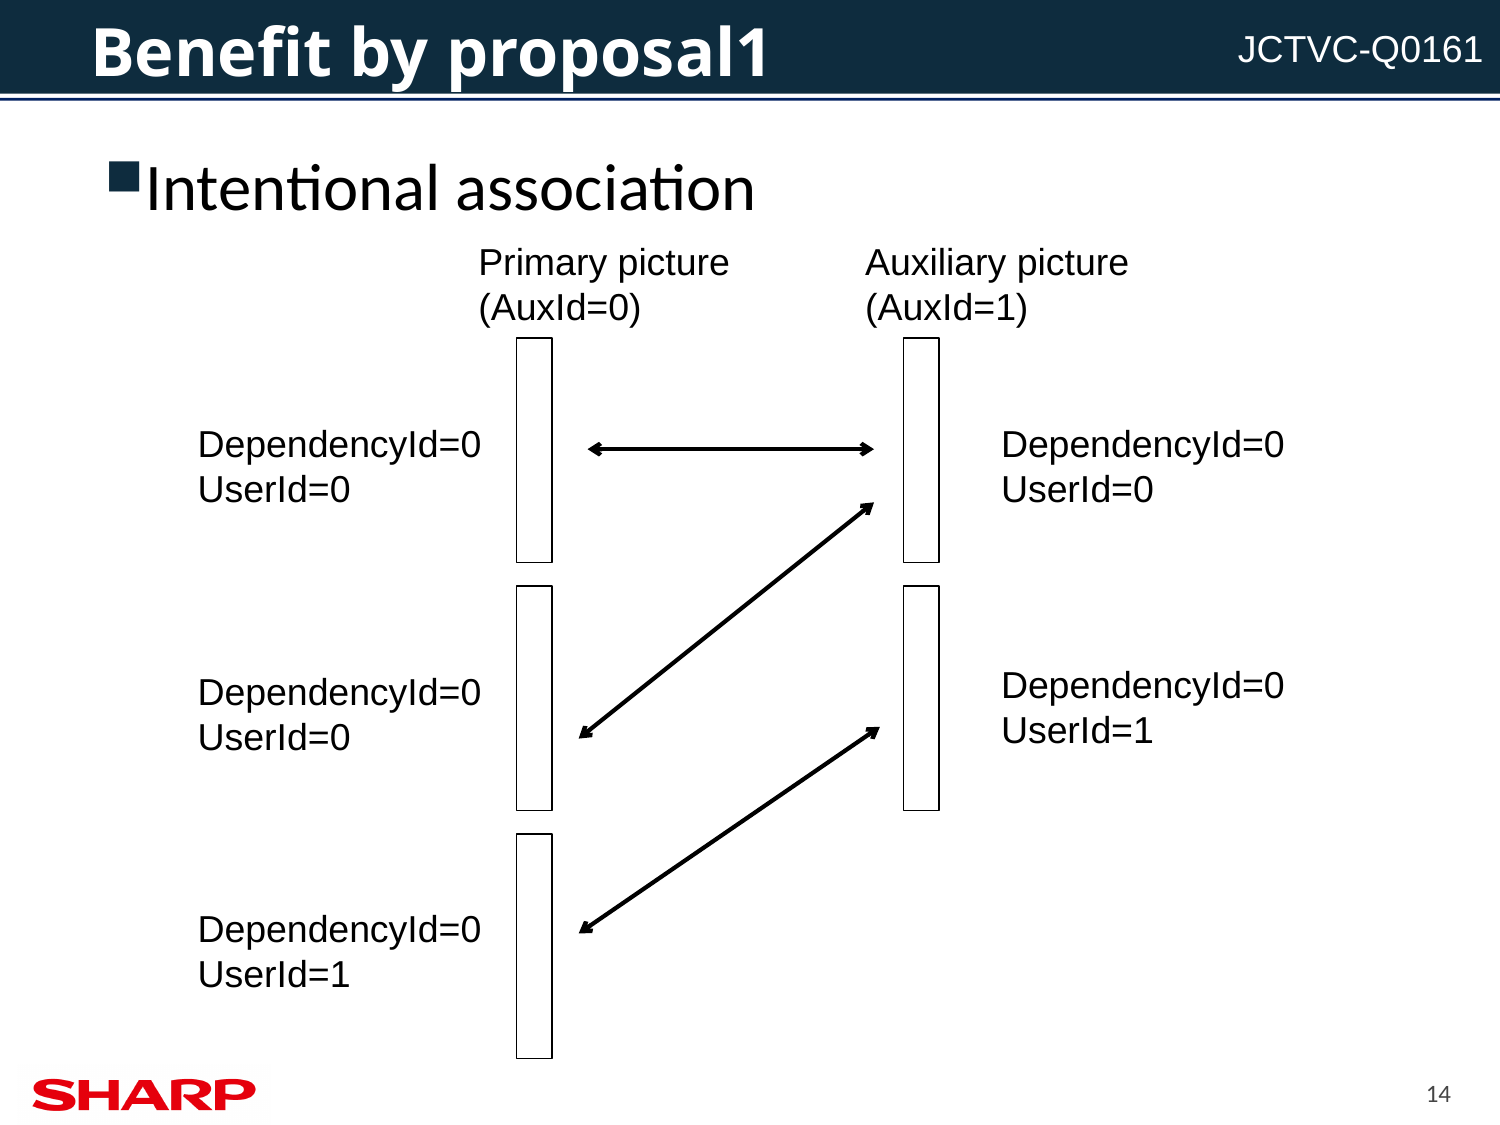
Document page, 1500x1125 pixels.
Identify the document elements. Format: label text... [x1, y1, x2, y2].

title Benefit by proposal1 [74, 15, 1426, 85]
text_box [182, 230, 1321, 1059]
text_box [578, 502, 875, 739]
slide_number 14 [1345, 1062, 1467, 1108]
picture [17, 1064, 271, 1125]
list Intentional association [74, 128, 1426, 1051]
